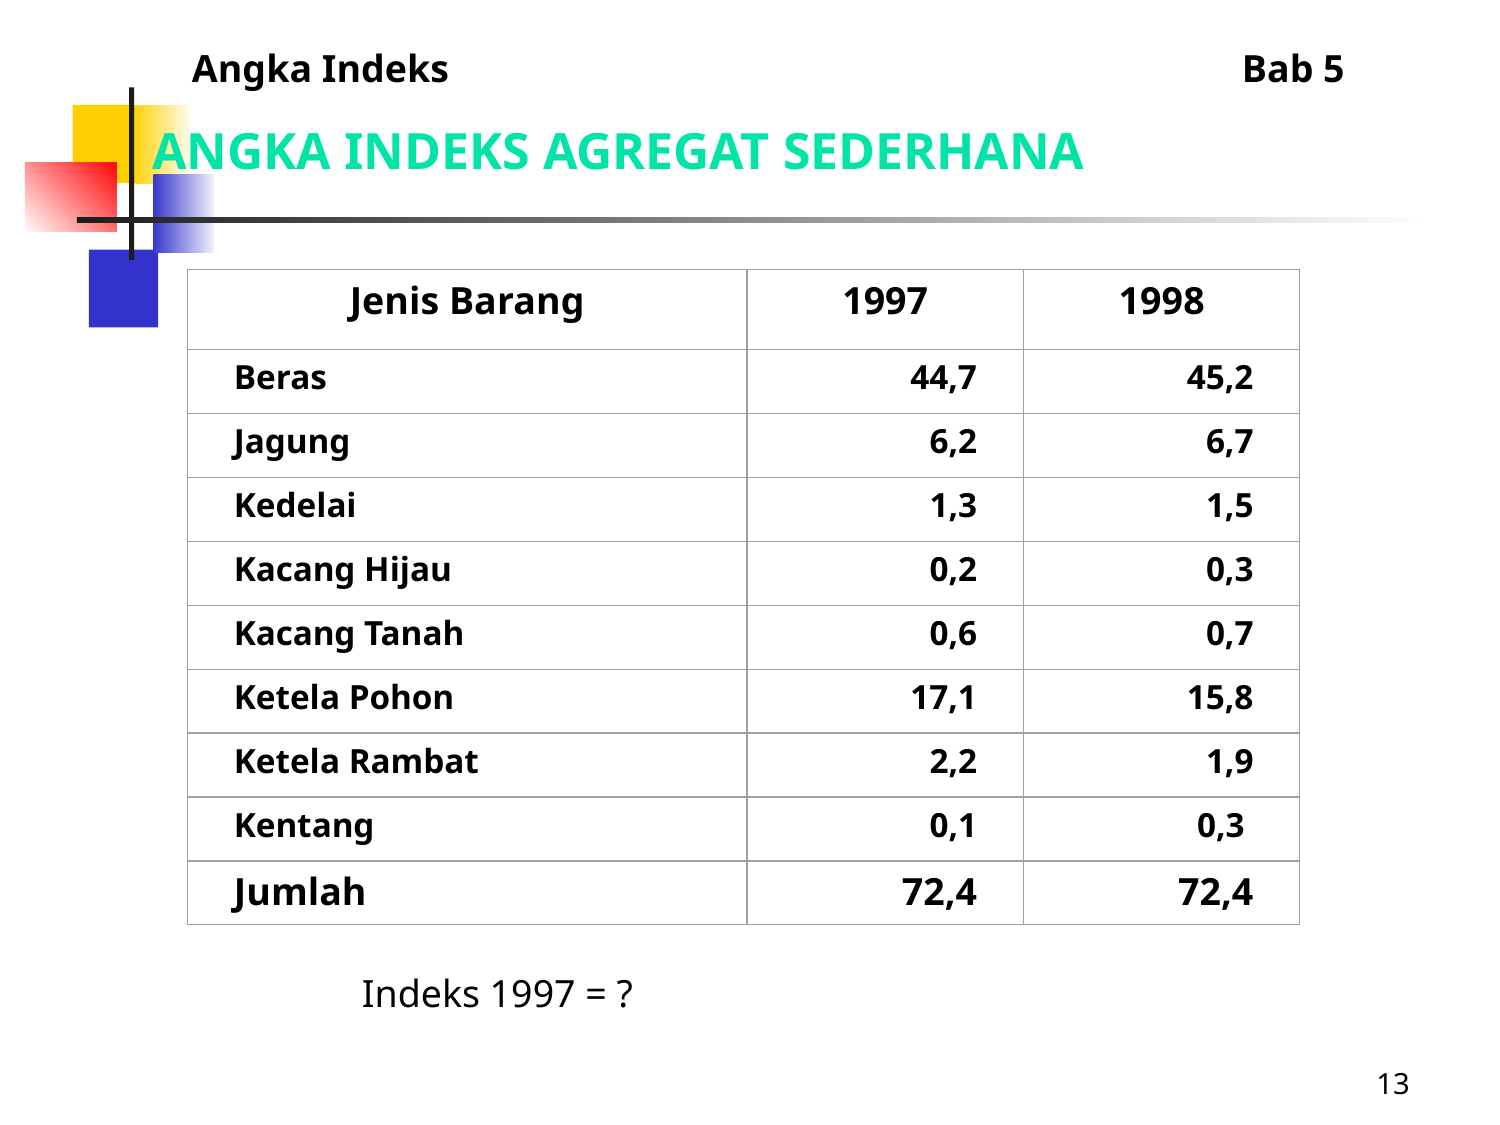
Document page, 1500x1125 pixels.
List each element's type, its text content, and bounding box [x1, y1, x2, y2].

text_box Indeks 1997 = ? [337, 962, 1150, 1023]
text_box Angka Indeks Bab 5 [177, 37, 1360, 98]
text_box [187, 268, 1301, 926]
slide_number 13 [1112, 1037, 1426, 1113]
text_box ANGKA INDEKS AGREGAT SEDERHANA [137, 112, 1325, 188]
